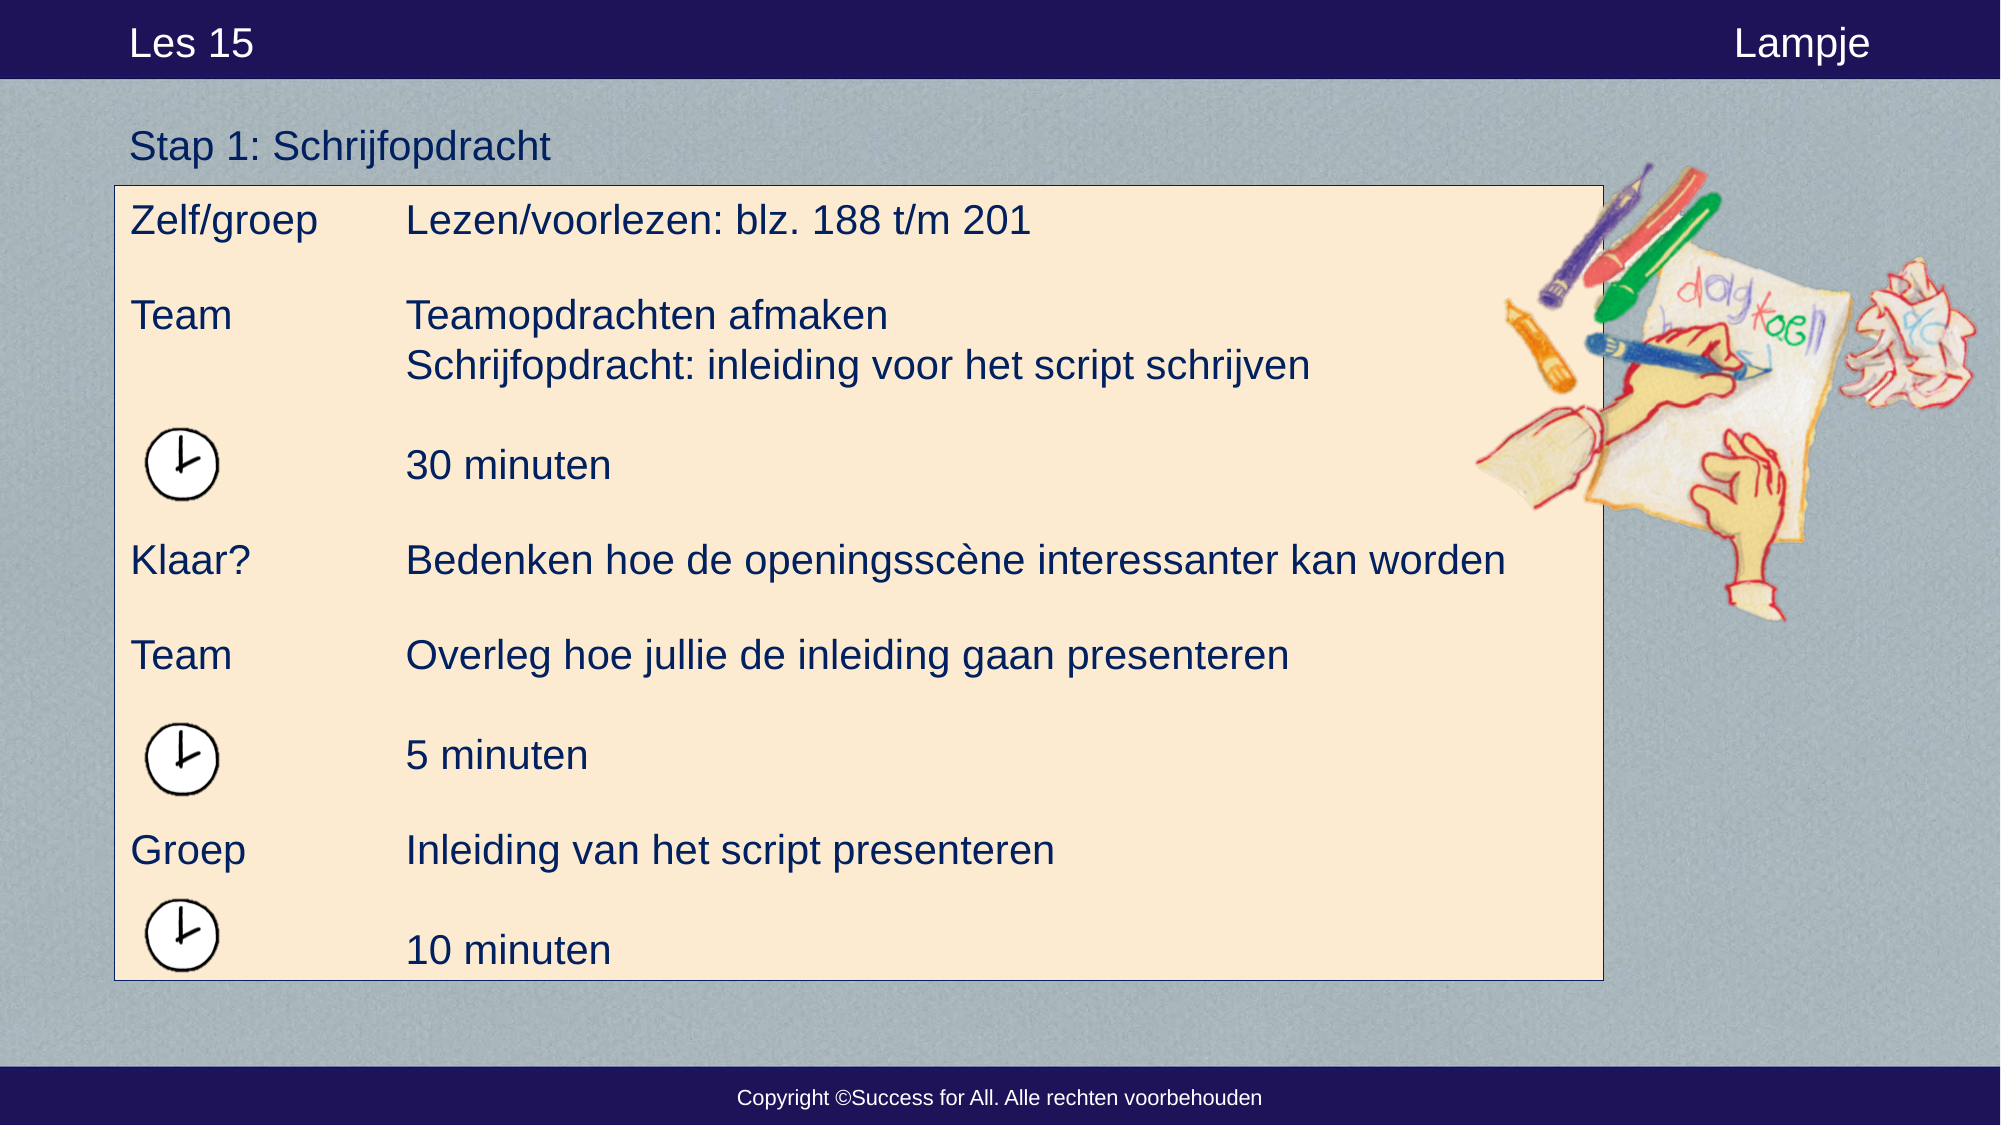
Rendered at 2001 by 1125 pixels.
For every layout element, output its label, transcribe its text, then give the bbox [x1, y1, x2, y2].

text_box Lampje [999, 8, 1886, 73]
text_box Stap 1: Schrijfopdracht [114, 111, 907, 177]
picture [0, 0, 2001, 1125]
text_box Copyright ©Success for All. Alle rechten voorbehouden [0, 1076, 2000, 1125]
text_box Les 15 [114, 8, 354, 73]
text_box Zelf/groep Lezen/voorlezen: blz. 188 t/m 201 Team Teamopdrachten afmaken Schrijfopdracht: inleiding voor het script schrijven 30 minuten Klaar? Bedenken hoe de openingsscène interessanter kan worden Team Overleg hoe jullie de inleiding gaan presenteren 5 minuten Groep Inleiding van het script presenteren 10 minuten [114, 185, 1604, 981]
